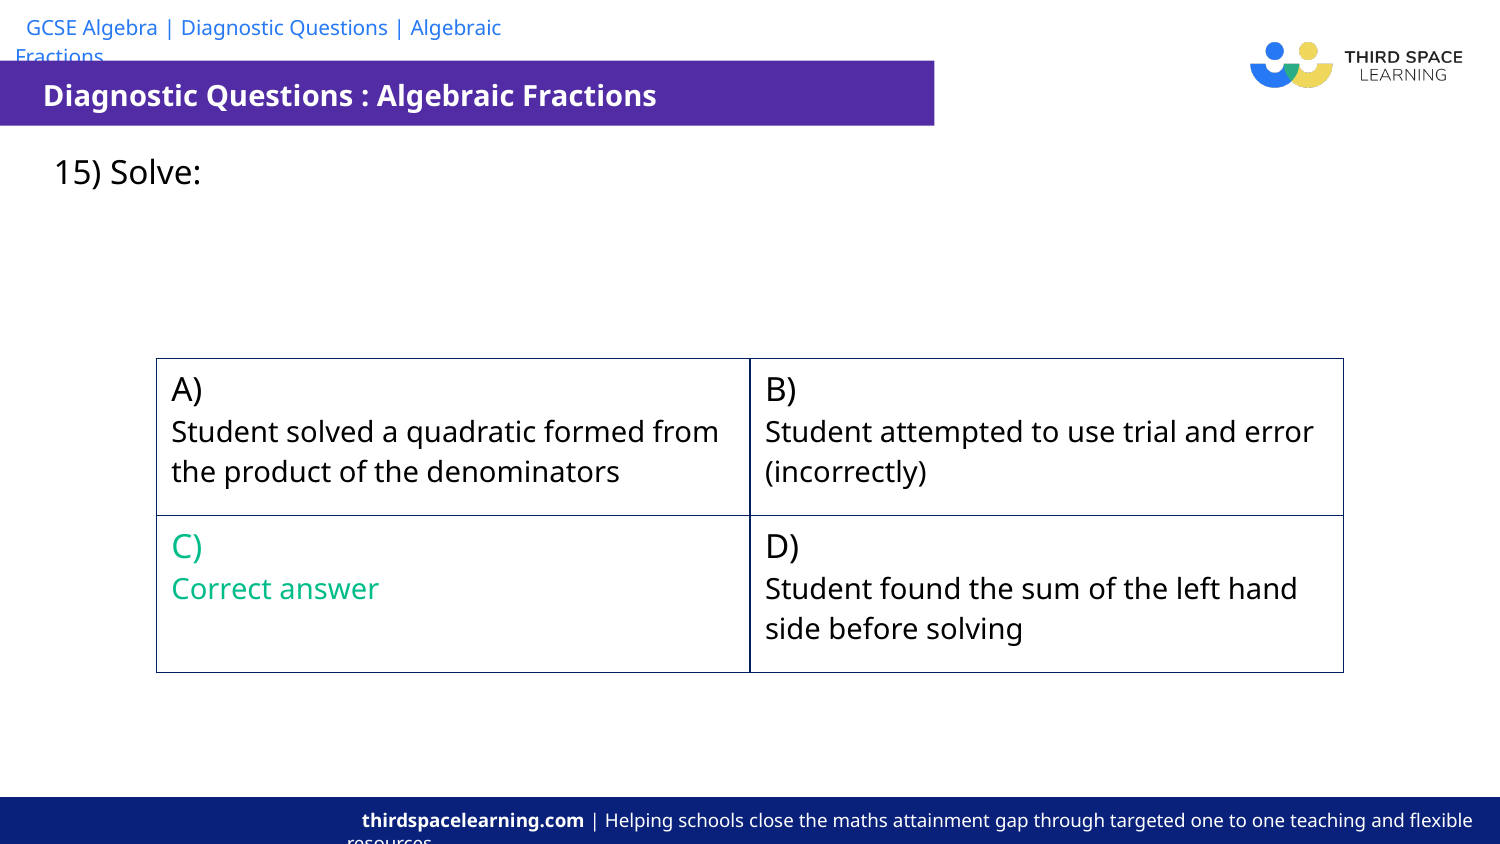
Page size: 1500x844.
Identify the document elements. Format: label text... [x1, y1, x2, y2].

picture [1250, 33, 1465, 99]
text_box Diagnostic Questions : Algebraic Fractions [27, 61, 778, 127]
